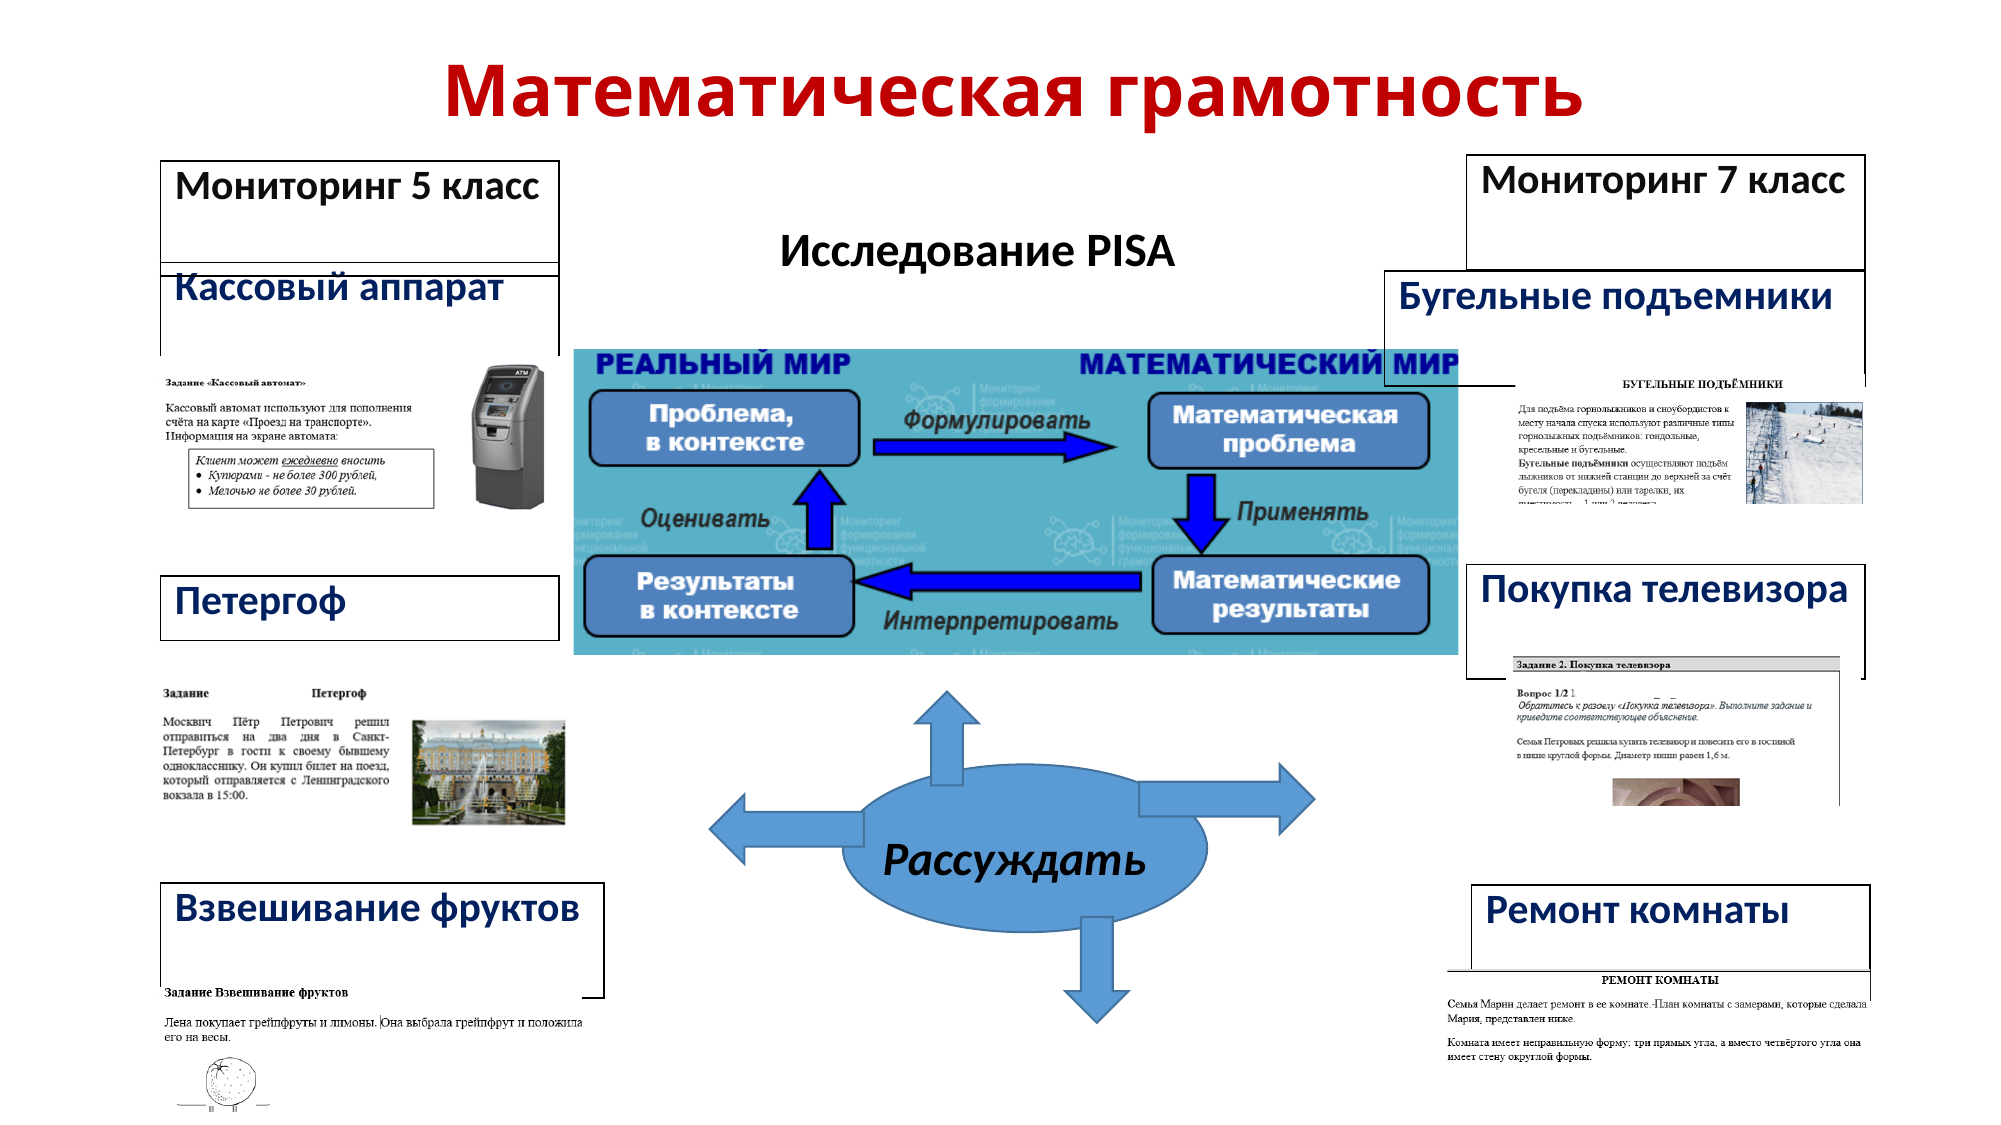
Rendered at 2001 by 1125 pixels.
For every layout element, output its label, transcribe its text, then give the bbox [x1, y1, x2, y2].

text_box [912, 690, 982, 787]
table_header Взвешивание фруктов [161, 884, 603, 997]
picture [160, 356, 563, 524]
table_header Ремонт комнаты [1472, 886, 1869, 969]
text_box [1138, 761, 1316, 837]
table_header Мониторинг 7 класс [1467, 156, 1864, 269]
text_box [1062, 915, 1132, 1025]
picture [573, 349, 1459, 655]
picture [160, 987, 582, 1112]
picture [1506, 650, 1861, 816]
table_header Кассовый аппарат [161, 277, 558, 356]
picture [1515, 374, 1865, 504]
text_box Исследование PISA [638, 211, 1328, 284]
title Математическая грамотность [174, 42, 1854, 145]
text_box [708, 791, 865, 867]
table_header Бугельные подъемники [1385, 272, 1864, 385]
table_header Мониторинг 5 класс [161, 162, 558, 275]
text_box [869, 893, 1181, 934]
text_box Рассуждать [868, 820, 1197, 893]
picture [1447, 969, 1871, 1085]
table_header Покупка телевизора [1467, 565, 1864, 678]
picture [160, 686, 578, 843]
text_box [841, 763, 1209, 893]
table_header Петергоф [161, 577, 558, 640]
